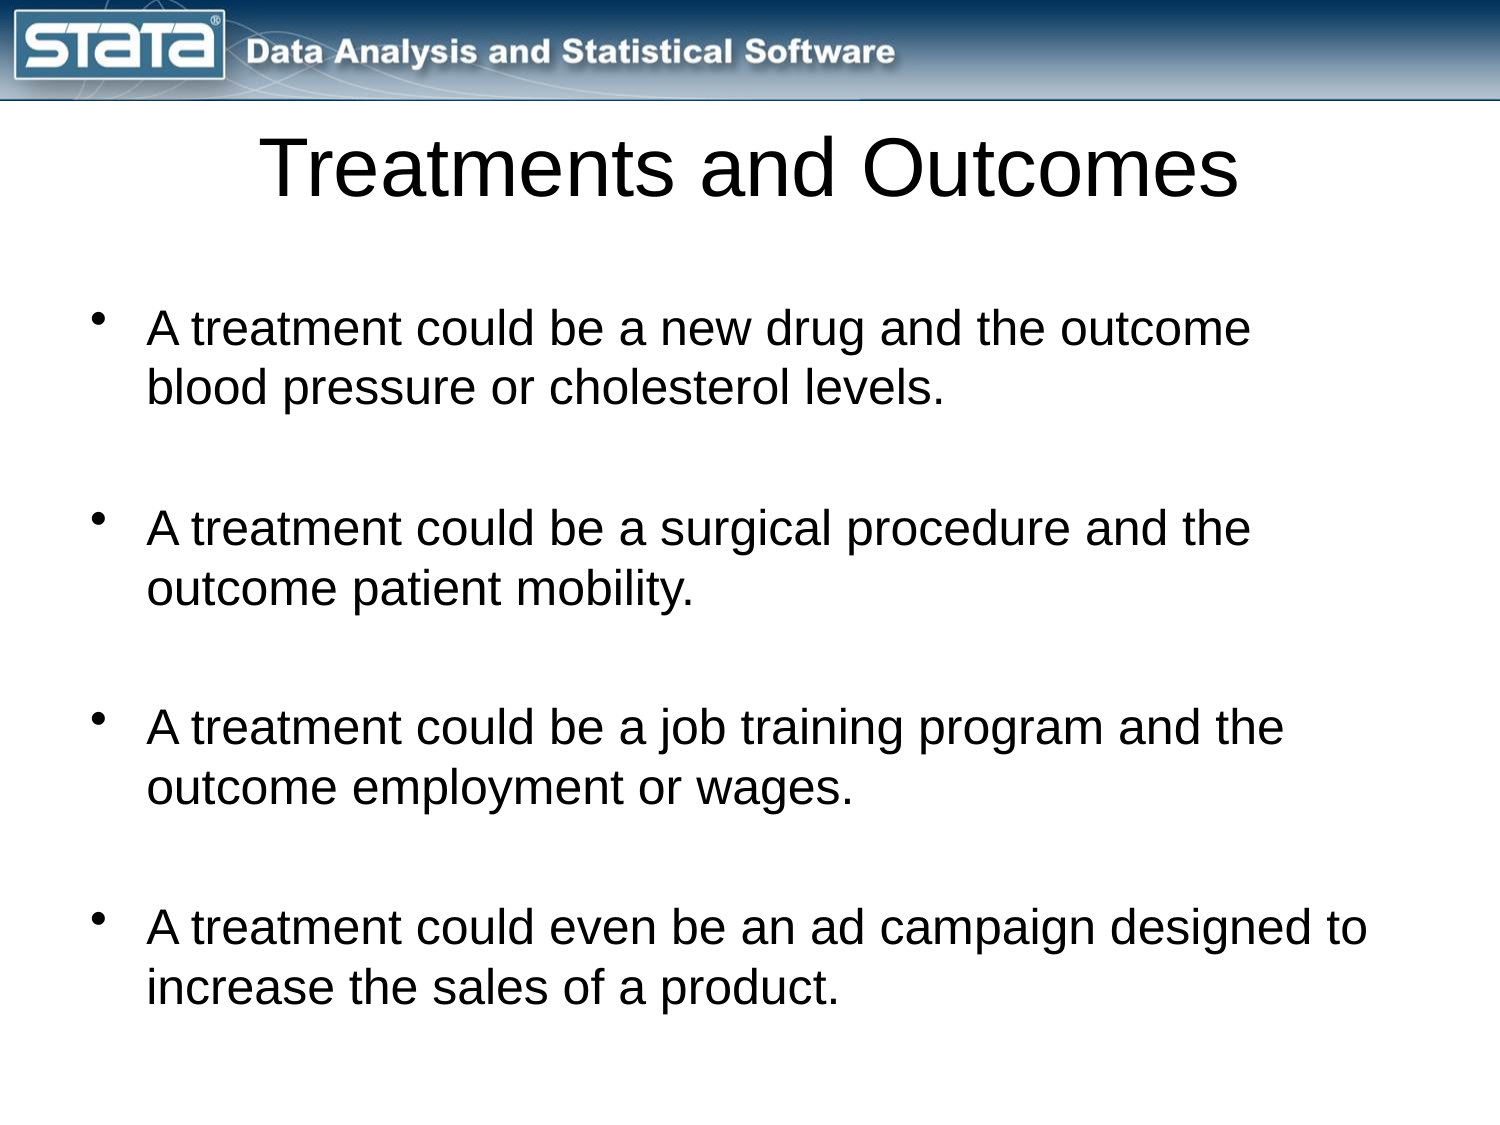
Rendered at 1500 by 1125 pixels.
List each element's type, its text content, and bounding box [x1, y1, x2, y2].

picture [0, 0, 1500, 102]
list A treatment could be a new drug and the outcome blood pressure or cholesterol levels. A treatment could be a surgical procedure and the outcome patient mobility. A treatment could be a job training program and the outcome employment or wages. A treatment could even be an ad campaign designed to increase the sales of a product. [75, 287, 1400, 1025]
title Treatments and Outcomes [0, 108, 1500, 225]
